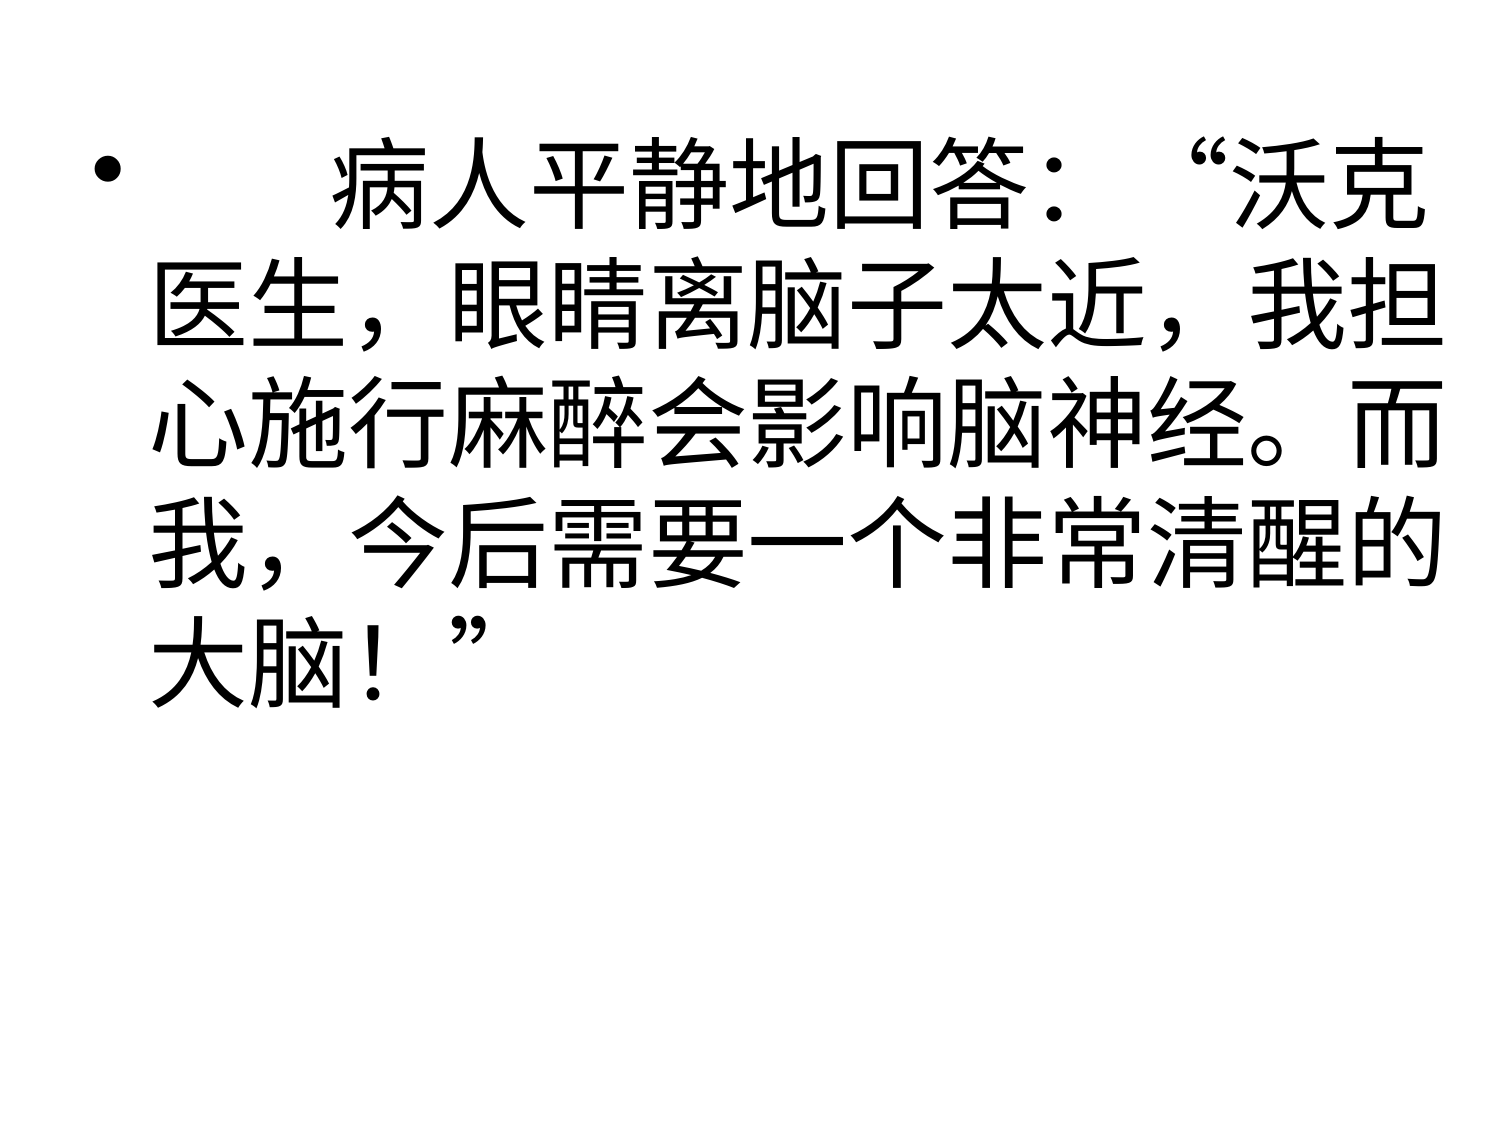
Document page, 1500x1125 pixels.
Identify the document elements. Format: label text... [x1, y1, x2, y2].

list 病人平静地回答：“沃克医生，眼睛离脑子太近，我担心施行麻醉会影响脑神经。而我，今后需要一个非常清醒的大脑！” [76, 113, 1500, 1125]
